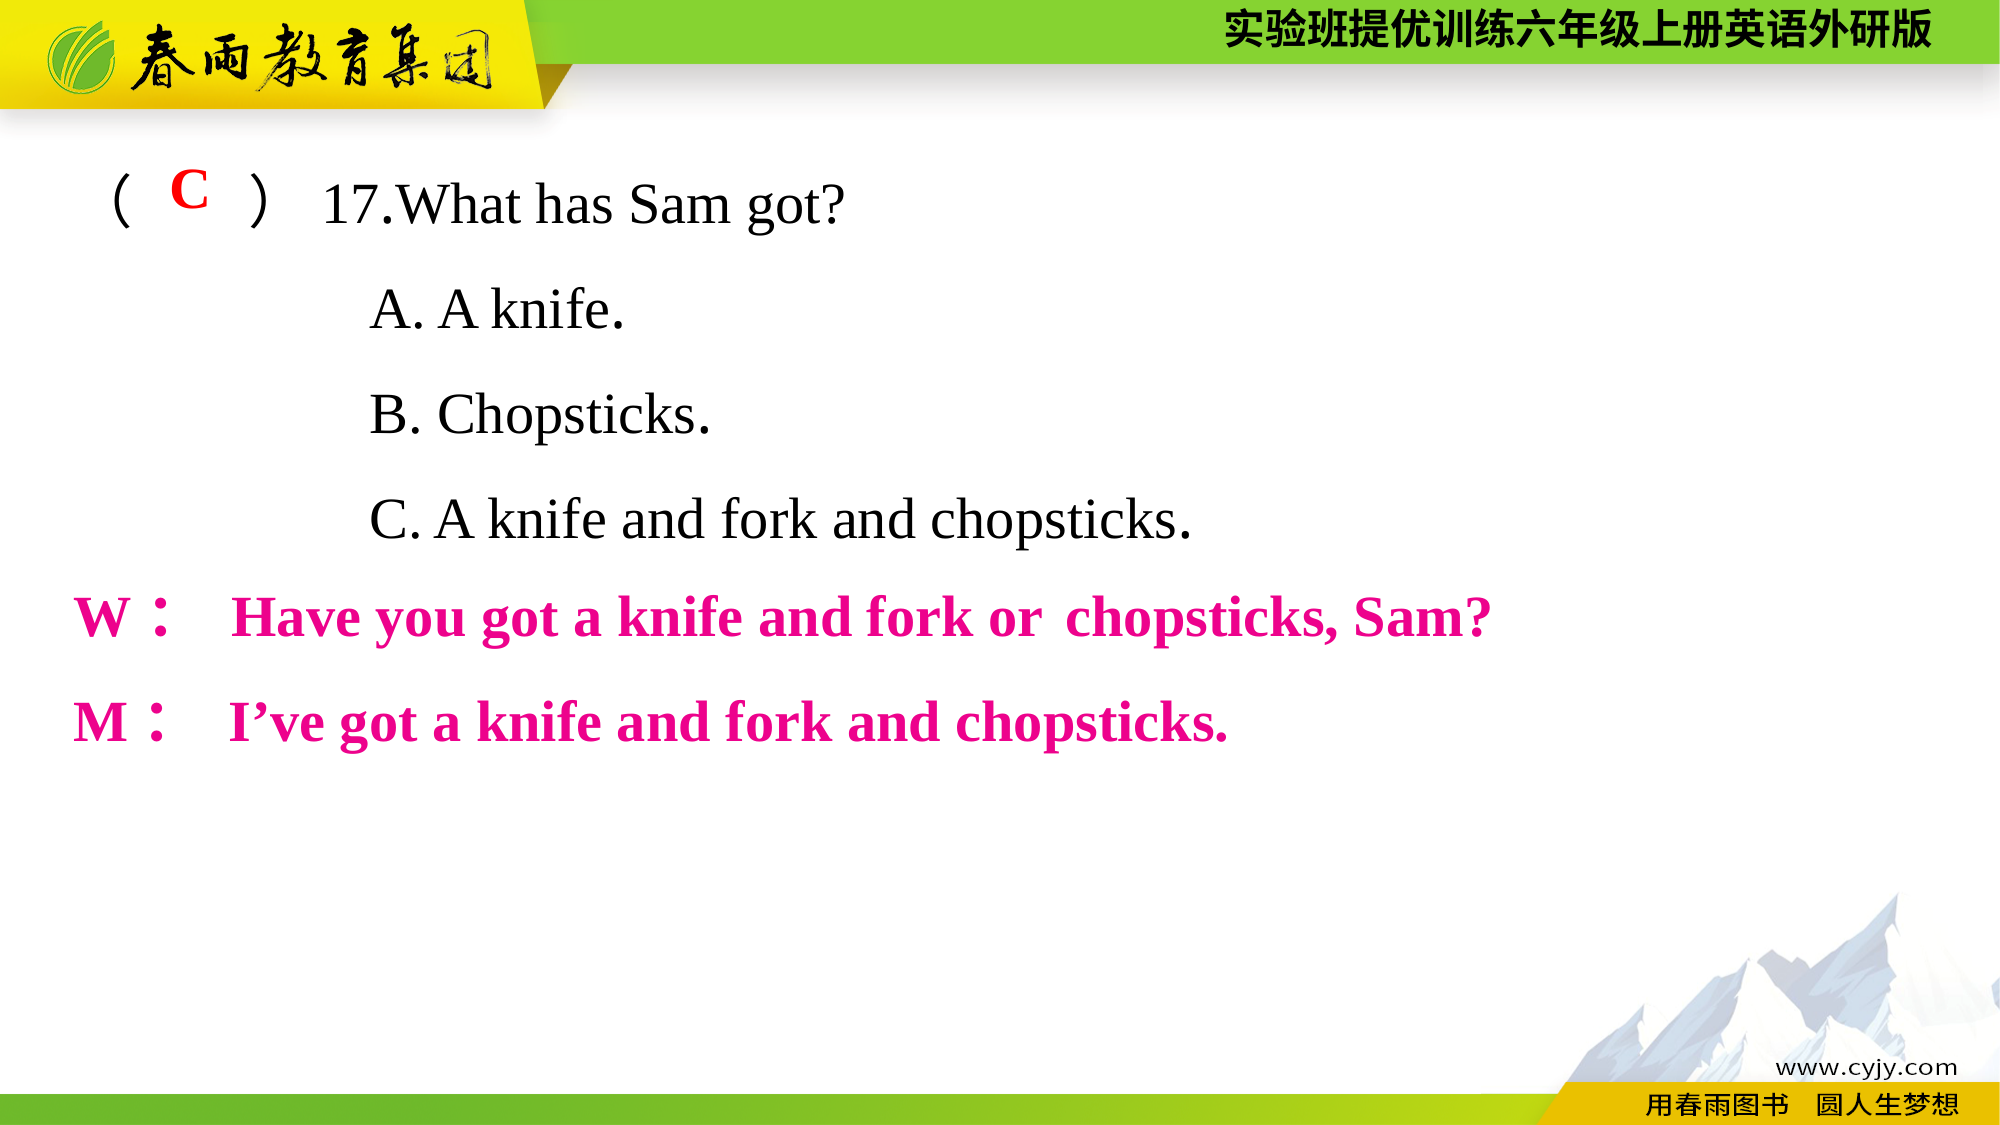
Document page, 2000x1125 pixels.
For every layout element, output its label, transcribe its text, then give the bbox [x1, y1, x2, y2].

list （ ）17.What has Sam got? A. A knife. B. Chopsticks. C. A knife and fork and chopsticks. [59, 122, 1944, 562]
text_box C [154, 143, 227, 228]
text_box W： Have you got a knife and fork or chopsticks, Sam? M： I’ve got a knife and fork and chopsticks. [59, 535, 1623, 761]
picture [0, 0, 2000, 1125]
